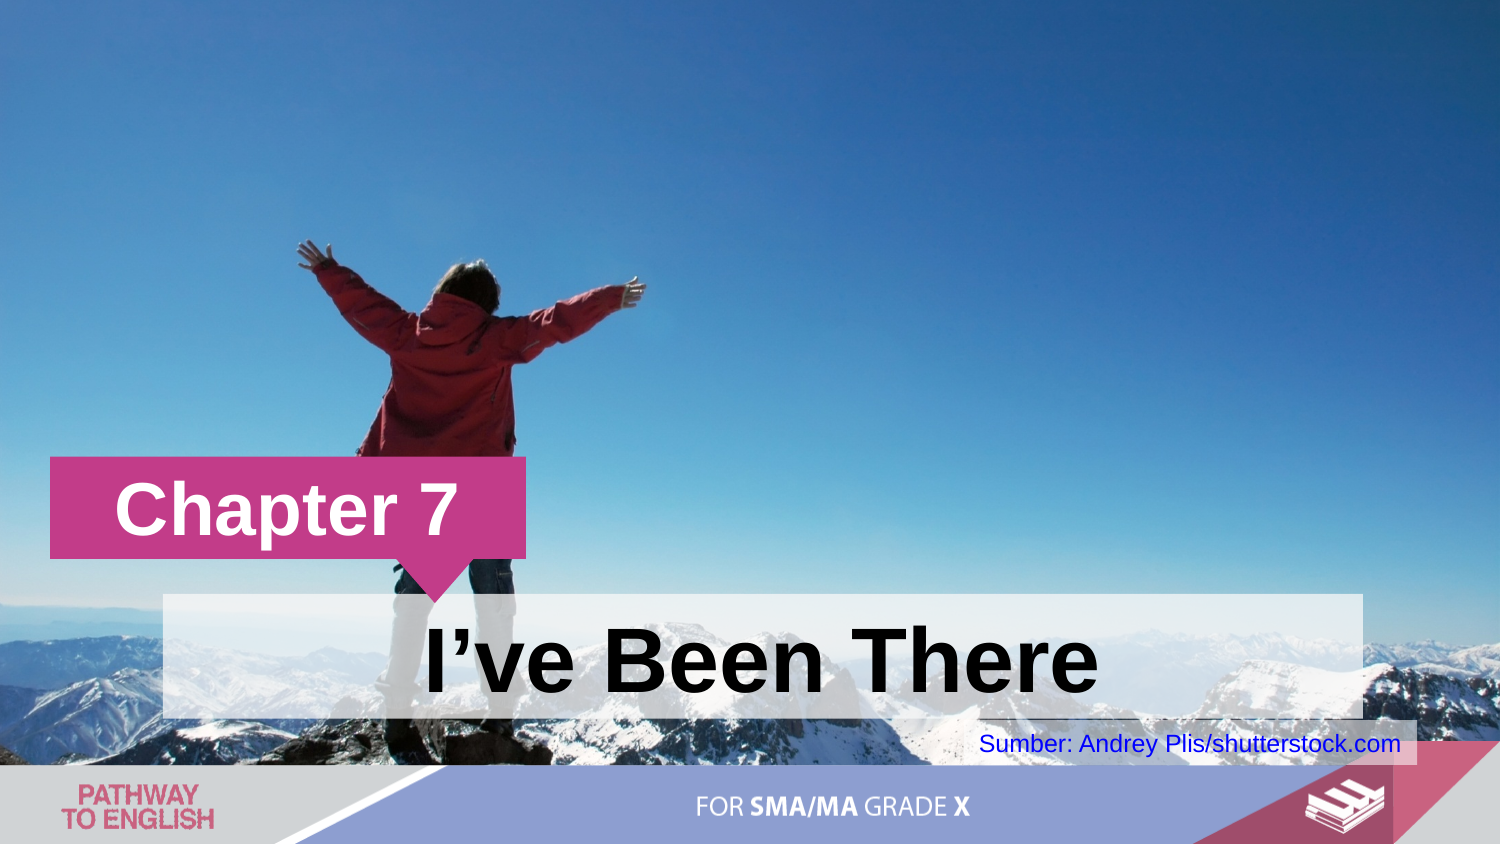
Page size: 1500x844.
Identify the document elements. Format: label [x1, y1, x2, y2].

picture [0, 0, 1500, 844]
text_box [49, 453, 527, 604]
